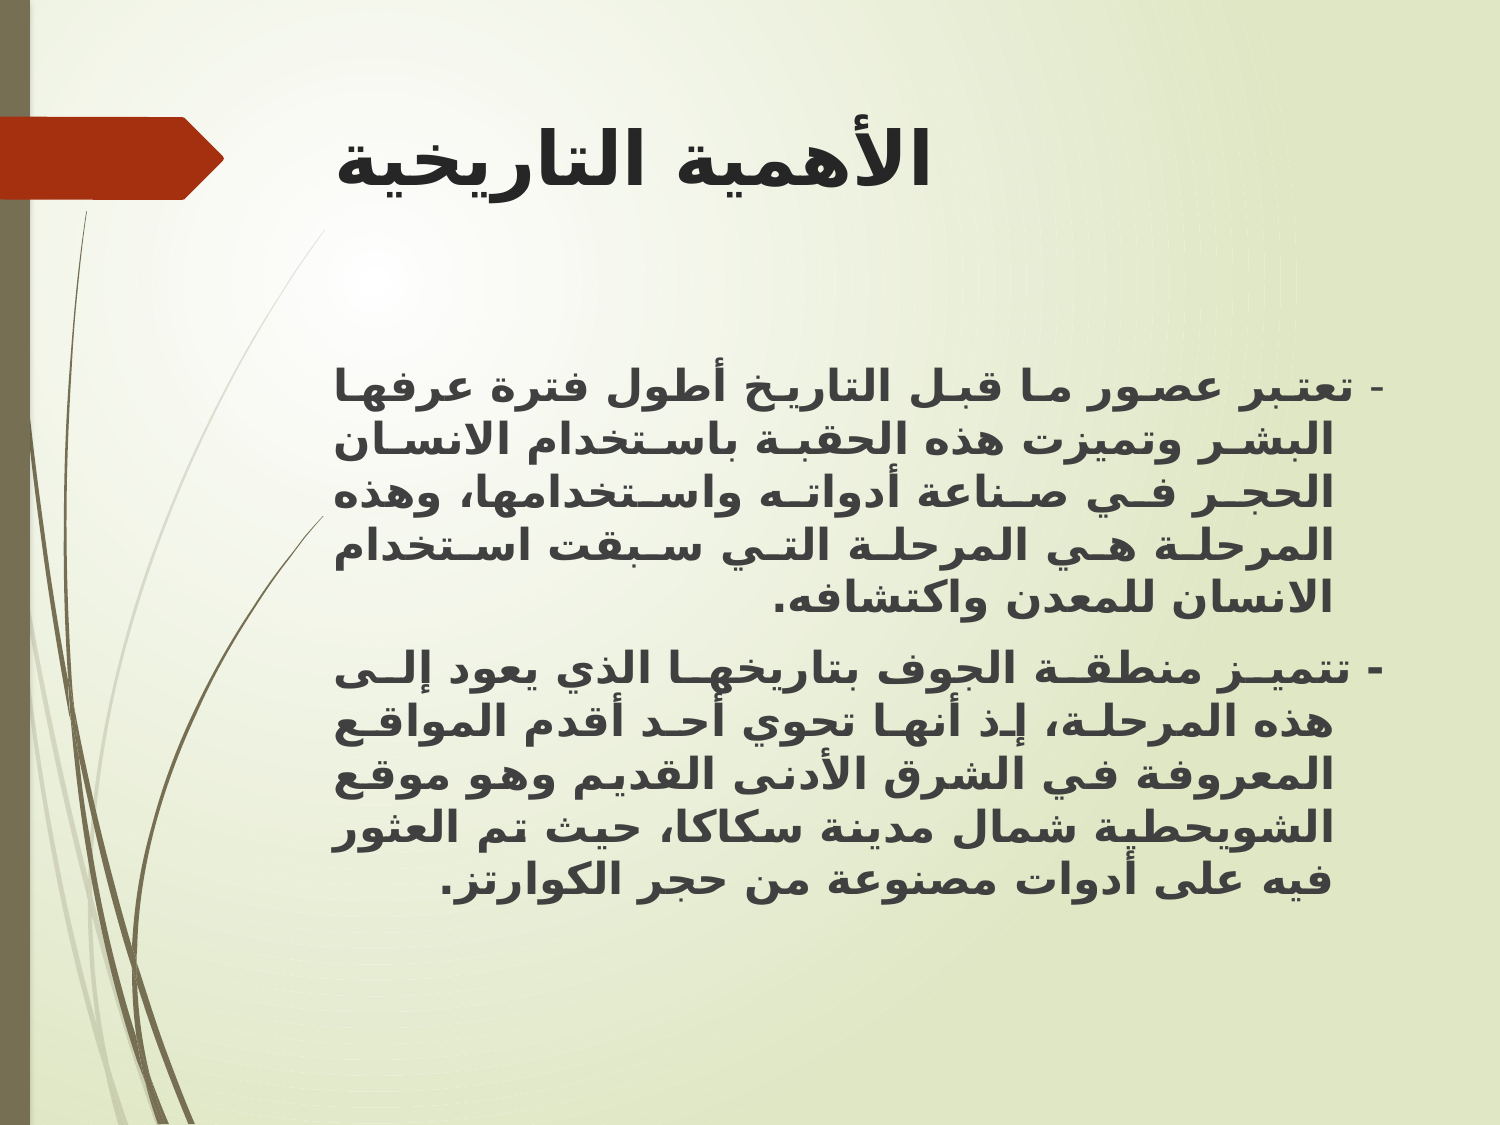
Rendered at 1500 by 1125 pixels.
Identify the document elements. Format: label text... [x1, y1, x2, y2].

list - تعتبر عصور ما قبل التاريخ أطول فترة عرفها البشر وتميزت هذه الحقبة باستخدام الانسان الحجر في صناعة أدواته واستخدامها، وهذه المرحلة هي المرحلة التي سبقت استخدام الانسان للمعدن واكتشافه. - تتميز منطقة الجوف بتاريخها الذي يعود إلى هذه المرحلة، إذ أنها تحوي أحد أقدم المواقع المعروفة في الشرق الأدنى القديم وهو موقع الشويحطية شمال مدينة سكاكا، حيث تم العثور فيه على أدوات مصنوعة من حجر الكوارتز. [318, 350, 1400, 970]
title الأهمية التاريخية [319, 102, 1400, 313]
